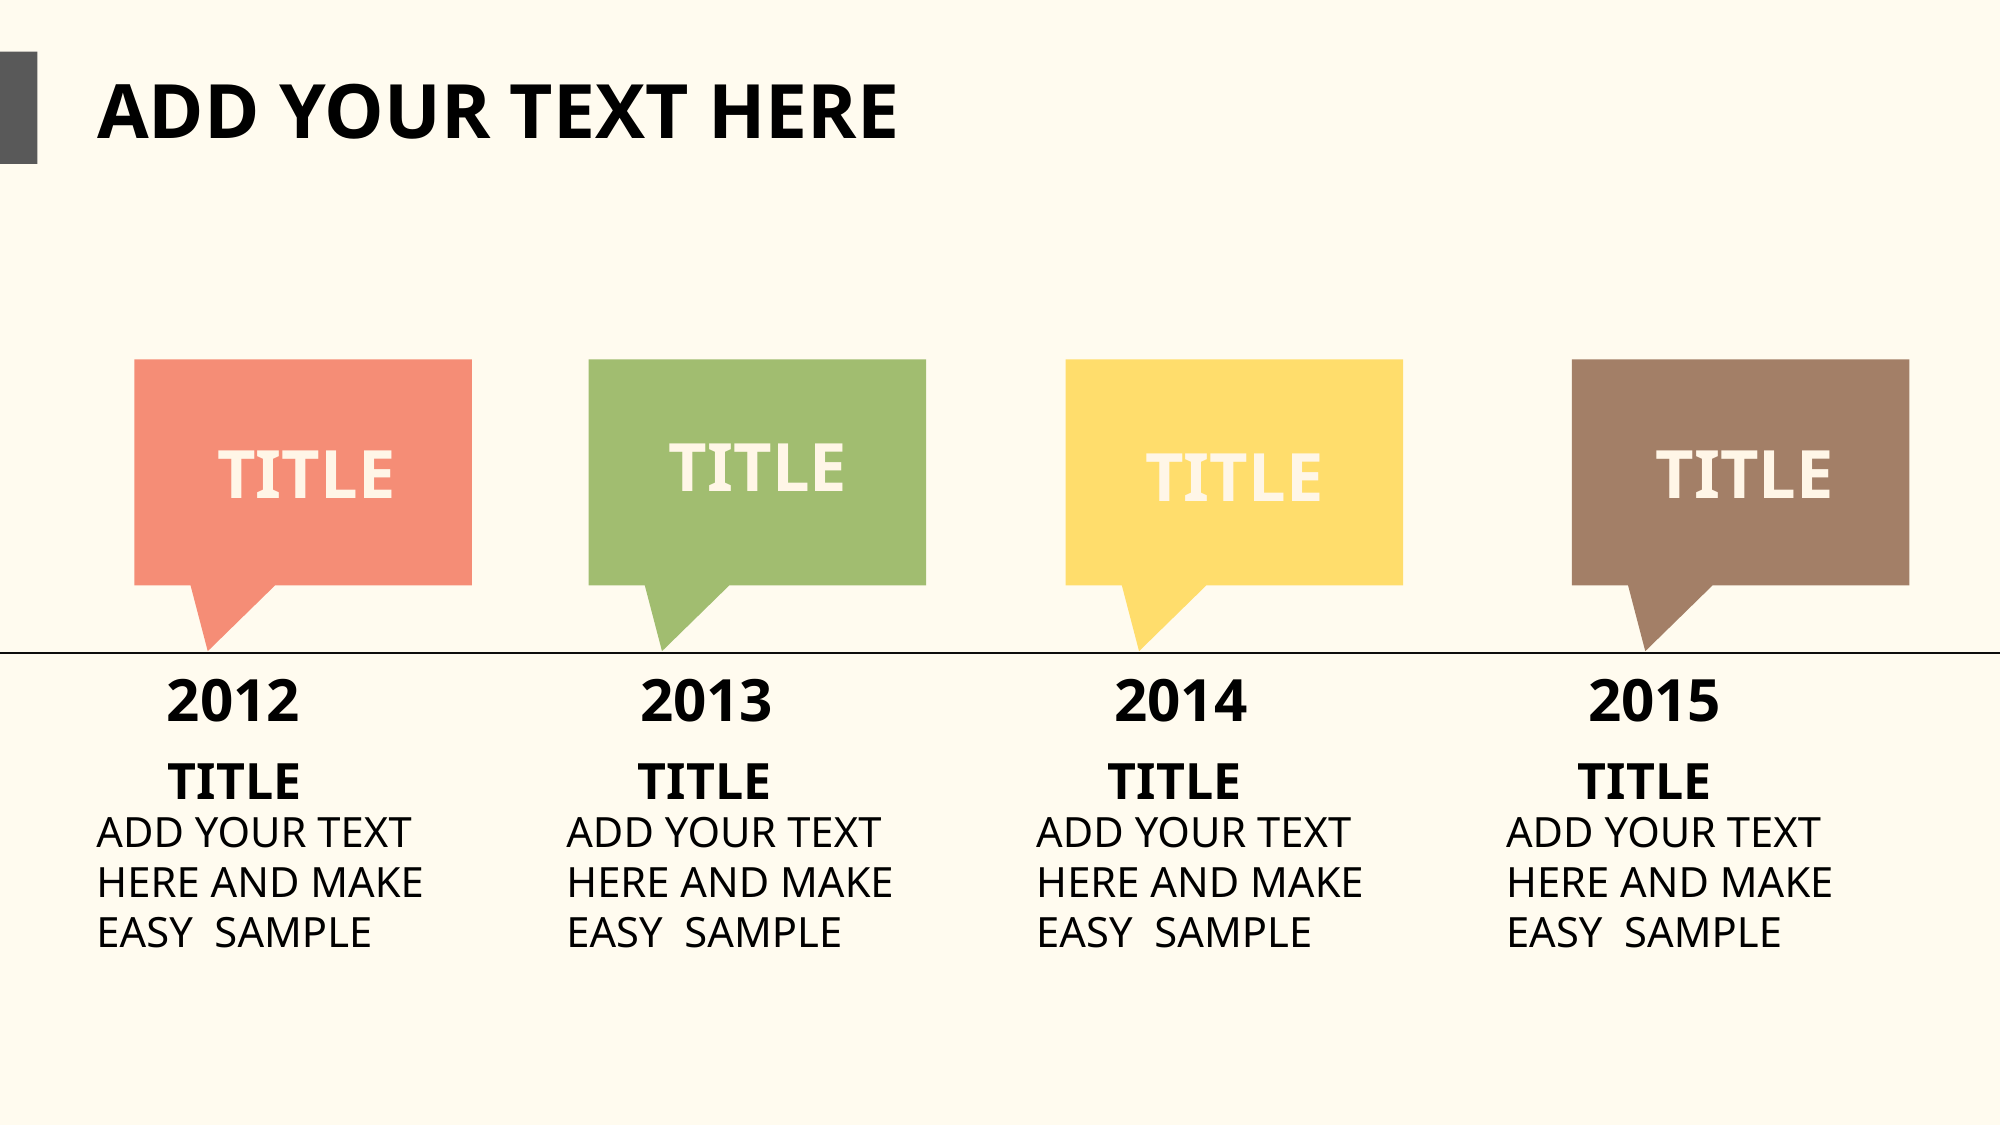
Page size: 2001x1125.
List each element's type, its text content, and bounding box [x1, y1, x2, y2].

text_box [1021, 741, 1443, 966]
text_box [1064, 358, 1405, 654]
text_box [551, 741, 973, 966]
text_box [133, 358, 473, 654]
text_box 2015 [1573, 656, 1736, 741]
text_box 2014 [1099, 656, 1263, 741]
text_box TITLE [1554, 424, 1850, 520]
text_box TITLE [116, 424, 412, 520]
text_box 2012 [152, 656, 315, 741]
text_box [0, 51, 38, 165]
text_box 2013 [625, 656, 789, 741]
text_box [81, 741, 503, 966]
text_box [1491, 741, 1913, 966]
text_box TITLE [1044, 427, 1339, 522]
text_box TITLE [567, 417, 863, 513]
text_box [587, 358, 928, 654]
text_box [1570, 358, 1911, 654]
text_box ADD YOUR TEXT HERE [82, 55, 915, 161]
